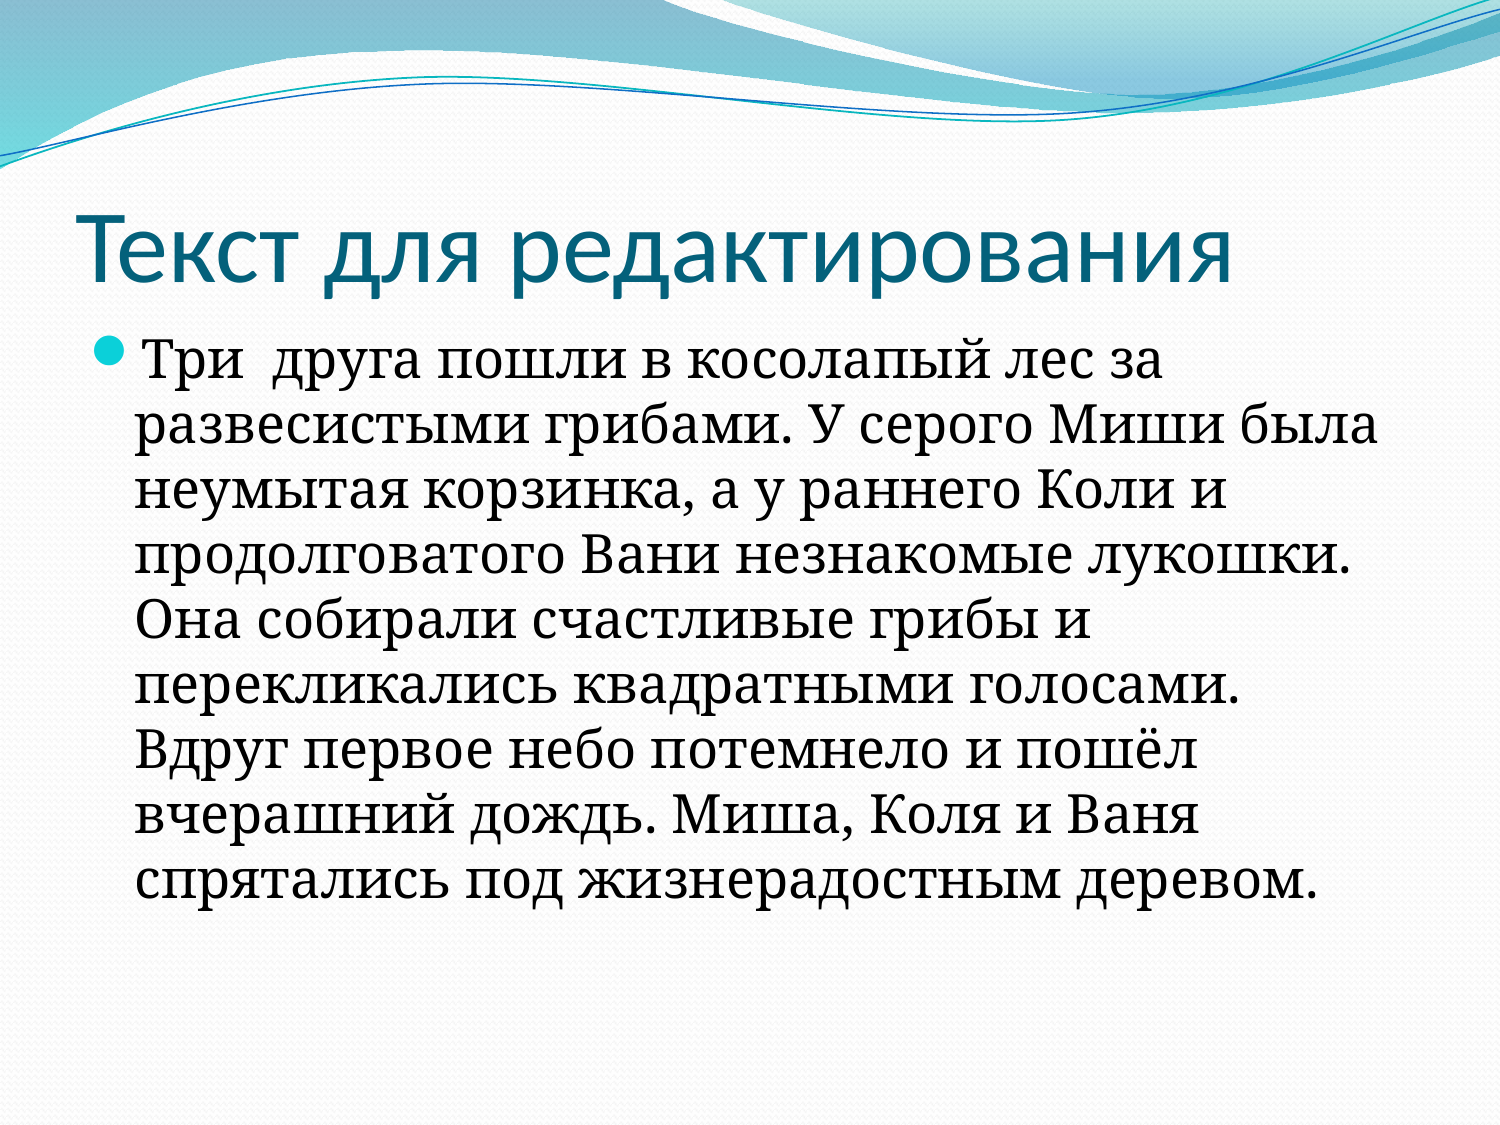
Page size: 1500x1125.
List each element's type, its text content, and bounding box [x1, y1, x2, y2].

list Три друга пошли в косолапый лес за развесистыми грибами. У серого Миши была неумытая корзинка, а у раннего Коли и продолговатого Вани незнакомые лукошки. Она собирали счастливые грибы и перекликались квадратными голосами. Вдруг первое небо потемнело и пошёл вчерашний дождь. Миша, Коля и Ваня спрятались под жизнерадостным деревом. [75, 317, 1425, 1038]
title Текст для редактирования [75, 115, 1425, 303]
